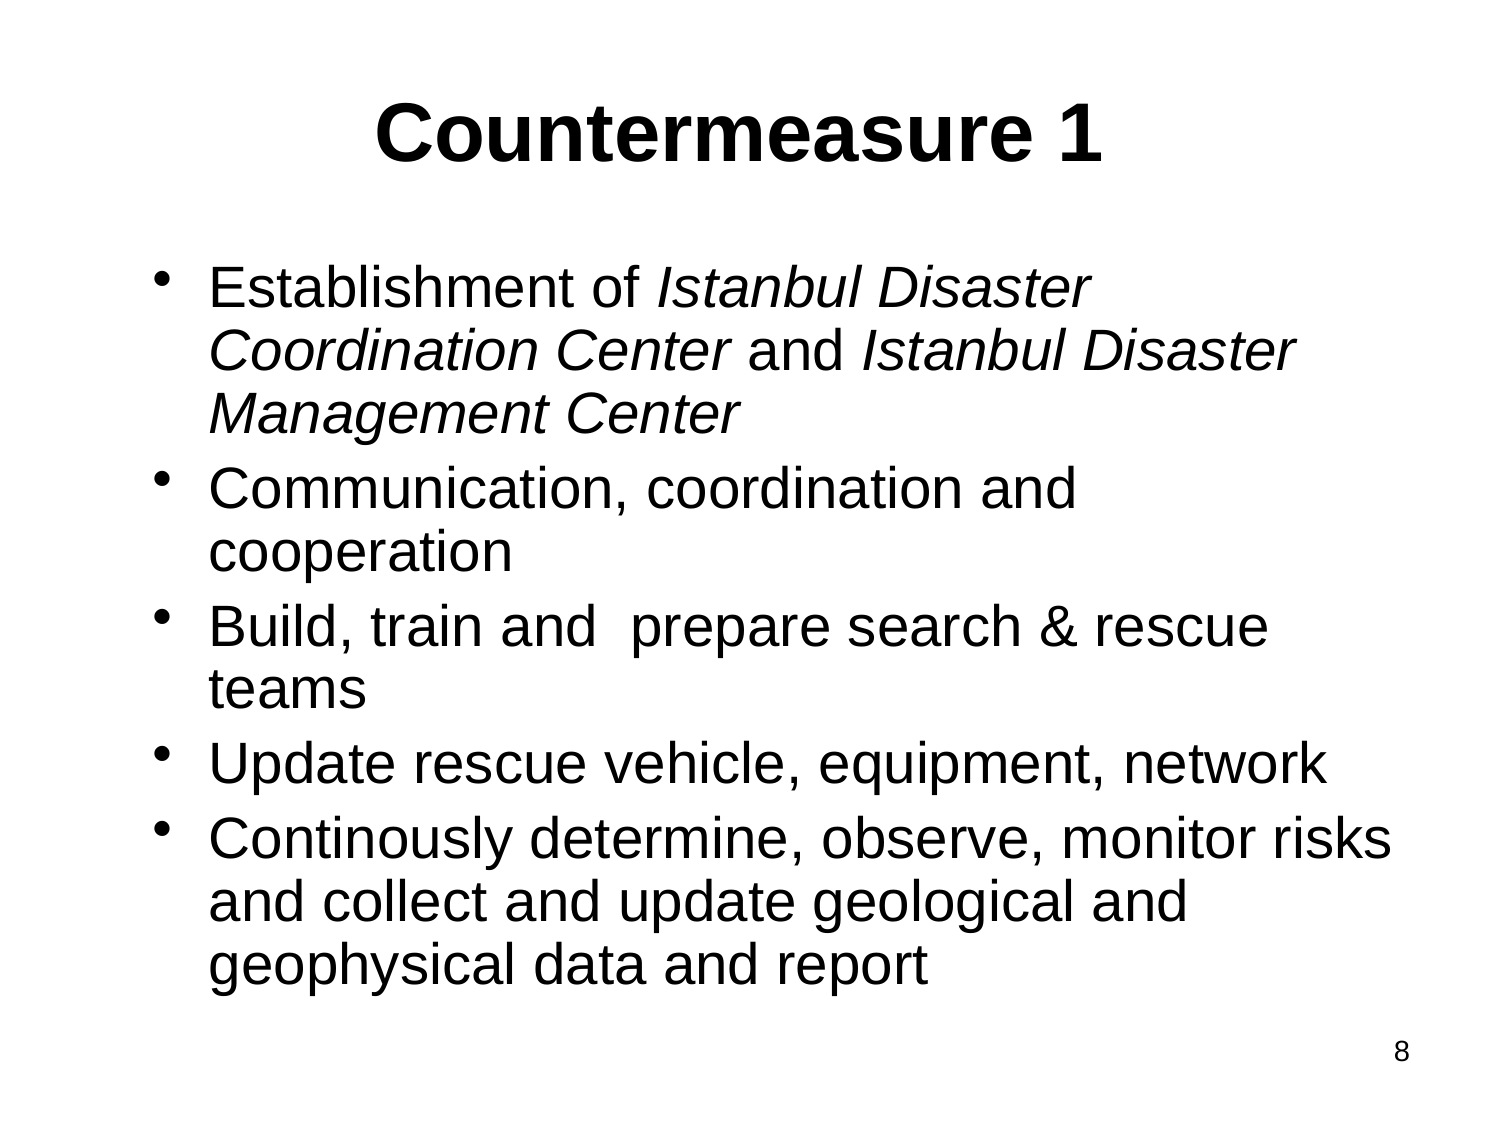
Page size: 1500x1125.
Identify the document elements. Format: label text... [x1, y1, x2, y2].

list Establishment of Istanbul Disaster Coordination Center and Istanbul Disaster Management Center Communication, coordination and cooperation Build, train and prepare search & rescue teams Update rescue vehicle, equipment, network Continously determine, observe, monitor risks and collect and update geological and geophysical data and report [137, 249, 1416, 865]
title Countermeasure 1 [74, 79, 1426, 268]
slide_number 8 [1074, 1024, 1426, 1103]
